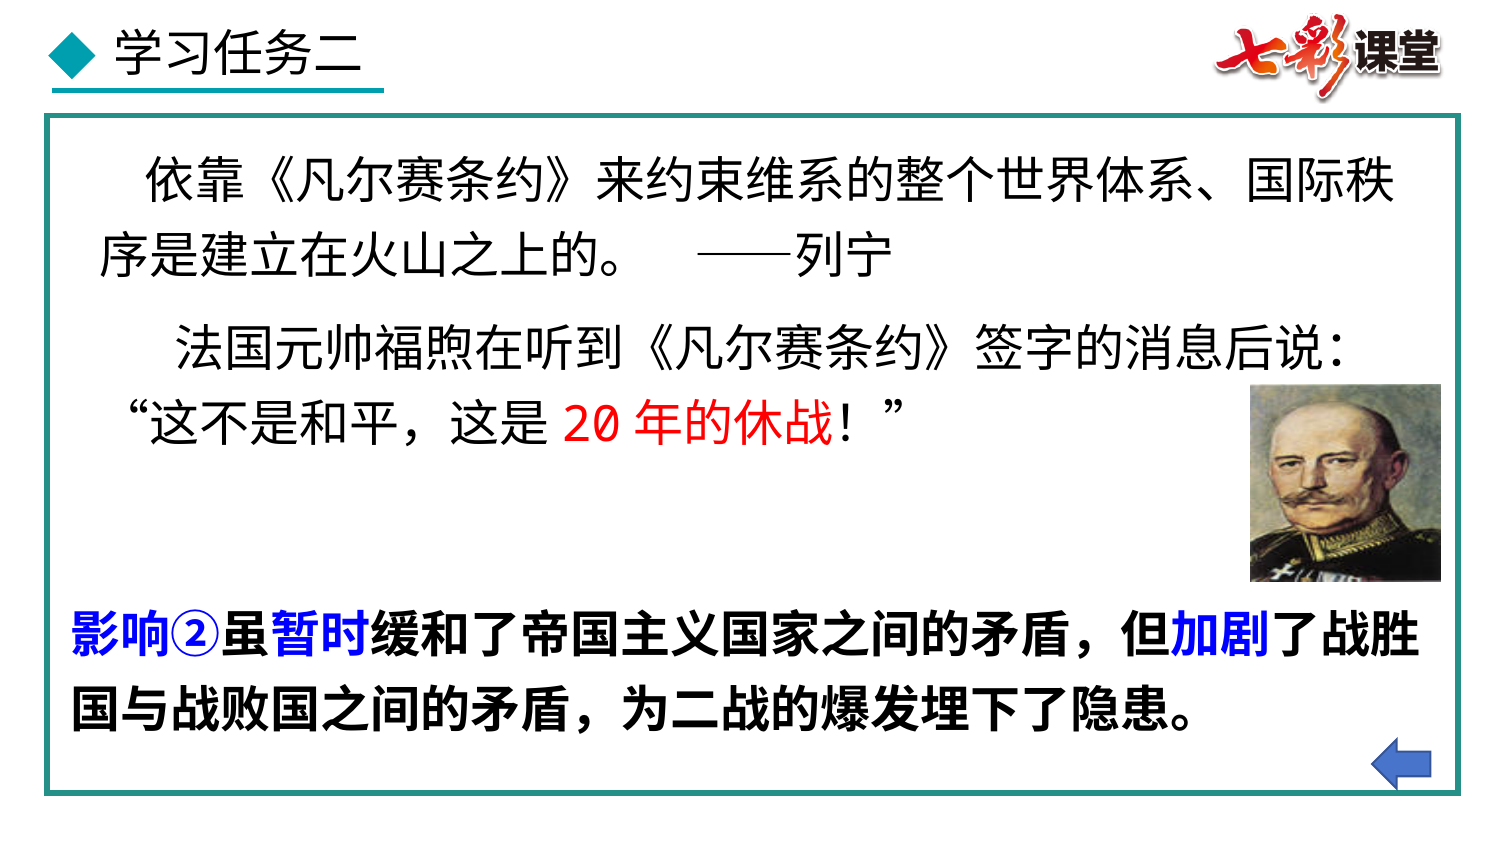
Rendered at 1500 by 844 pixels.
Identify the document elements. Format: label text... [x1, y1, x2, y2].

text_box 影响②虽暂时缓和了帝国主义国家之间的矛盾，但加剧了战胜国与战败国之间的矛盾，为二战的爆发埋下了隐患。 [58, 581, 1450, 743]
picture [1210, 8, 1447, 104]
picture [1249, 384, 1442, 582]
text_box 依靠《凡尔赛条约》来约束维系的整个世界体系、国际秩序是建立在火山之上的。 ——列宁 [88, 127, 1450, 290]
text_box 法国元帅福煦在听到《凡尔赛条约》签字的消息后说：“这不是和平，这是20年的休战！” [88, 296, 1450, 458]
text_box [1370, 736, 1432, 792]
